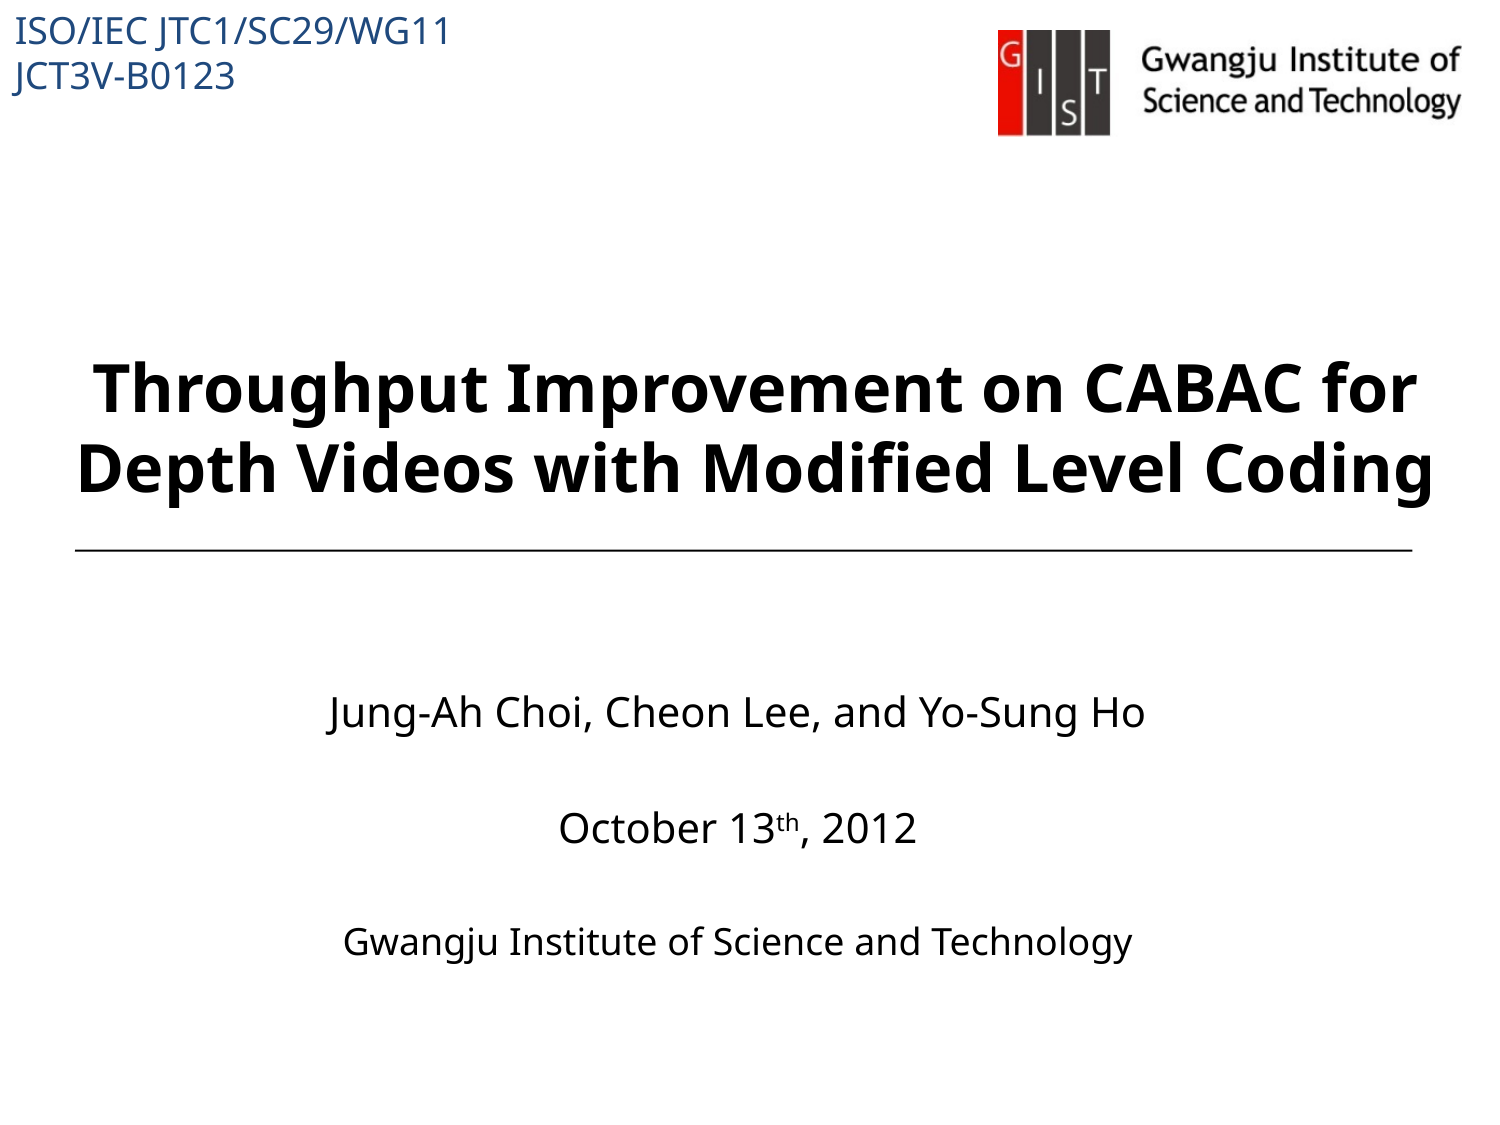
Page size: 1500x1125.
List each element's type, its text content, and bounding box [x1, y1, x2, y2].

picture [997, 30, 1463, 138]
text_box Jung-Ah Choi, Cheon Lee, and Yo-Sung Ho October 13th, 2012 Gwangju Institute of Science and Technology [253, 678, 1223, 1035]
text_box ISO/IEC JTC1/SC29/WG11 JCT3V-B0123 [0, 0, 538, 106]
text_box Throughput Improvement on CABAC for Depth Videos with Modified Level Coding [46, 338, 1465, 514]
